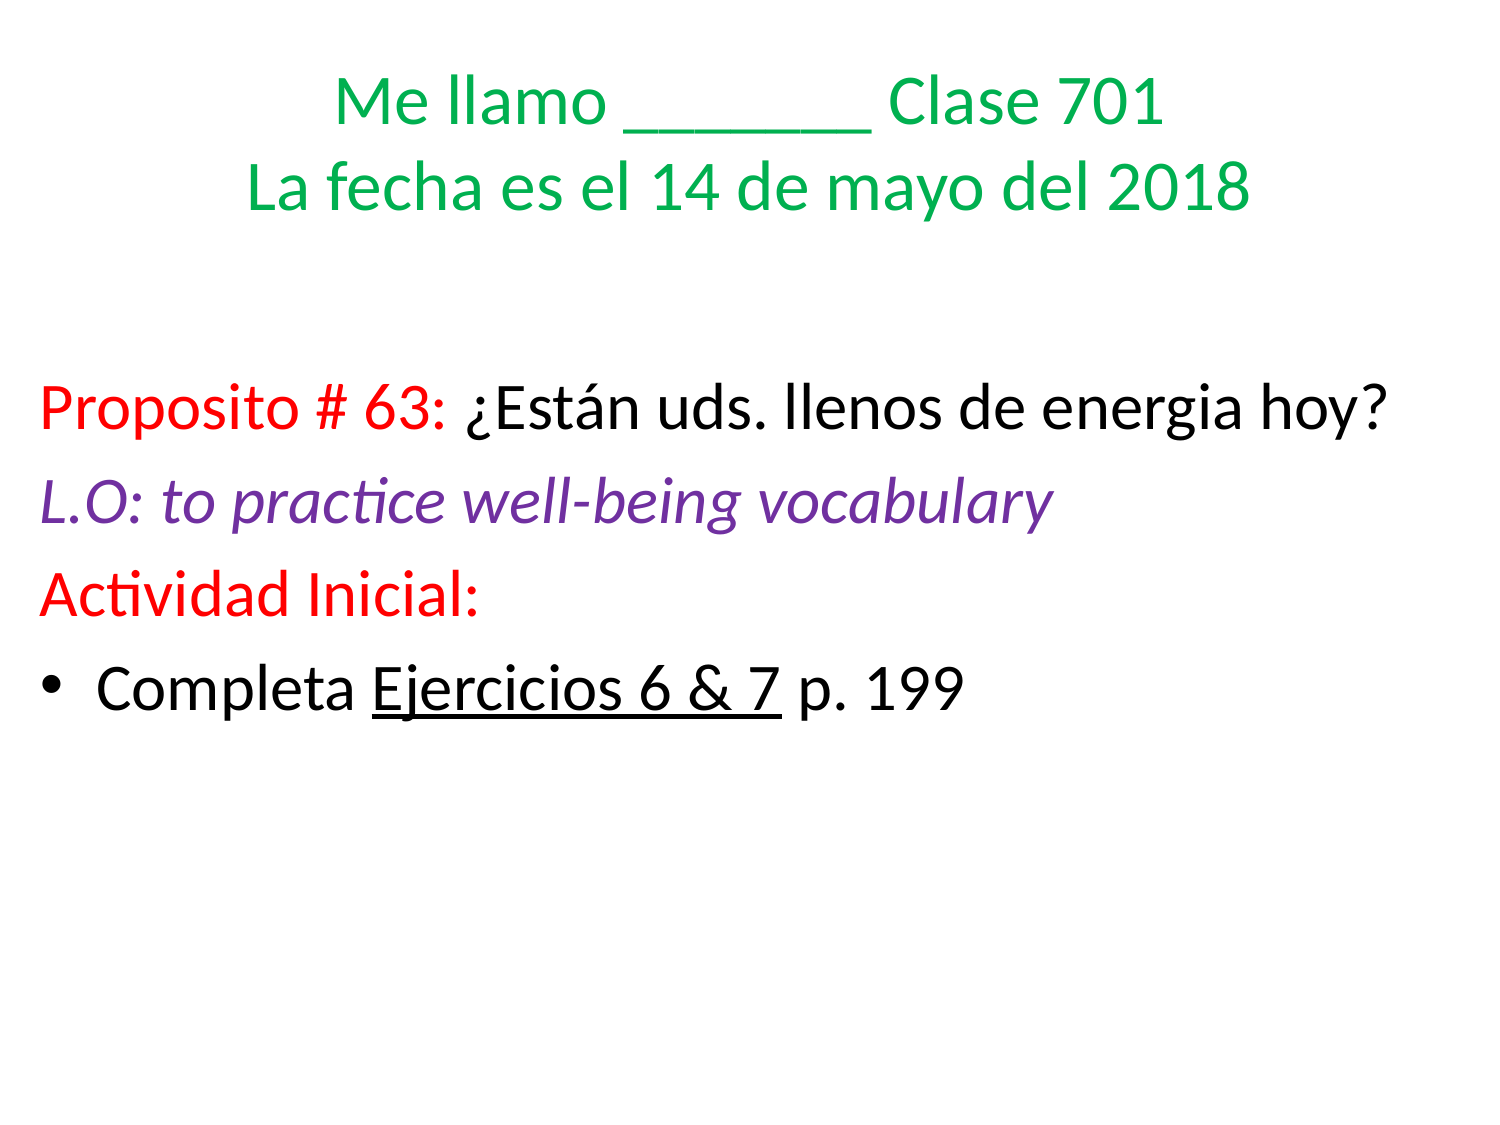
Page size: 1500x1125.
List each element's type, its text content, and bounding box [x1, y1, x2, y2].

title Me llamo _______ Clase 701 La fecha es el 14 de mayo del 2018 [75, 45, 1425, 233]
list Proposito # 63: ¿Están uds. llenos de energia hoy? L.O: to practice well-being vocabulary Actividad Inicial: Completa Ejercicios 6 & 7 p. 199 [24, 262, 1450, 1005]
